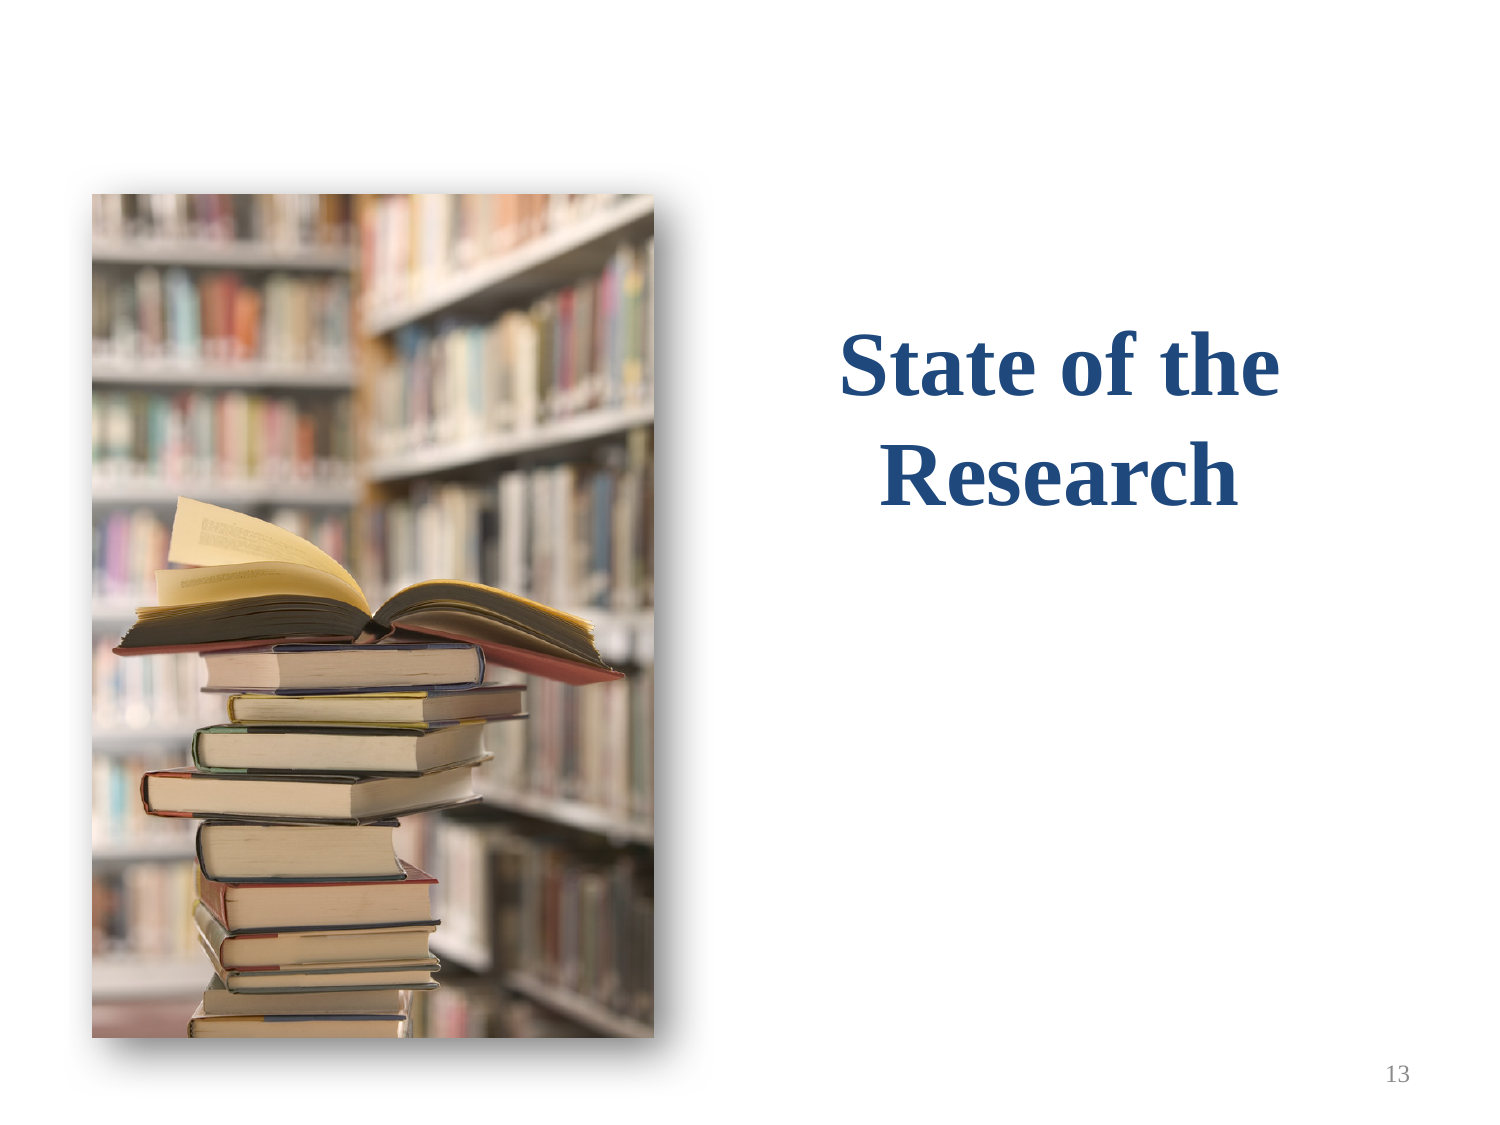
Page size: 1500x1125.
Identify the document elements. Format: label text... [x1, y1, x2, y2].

slide_number 13 [1074, 1042, 1425, 1103]
text_box State of the Research [702, 296, 1449, 538]
picture [92, 194, 654, 1038]
